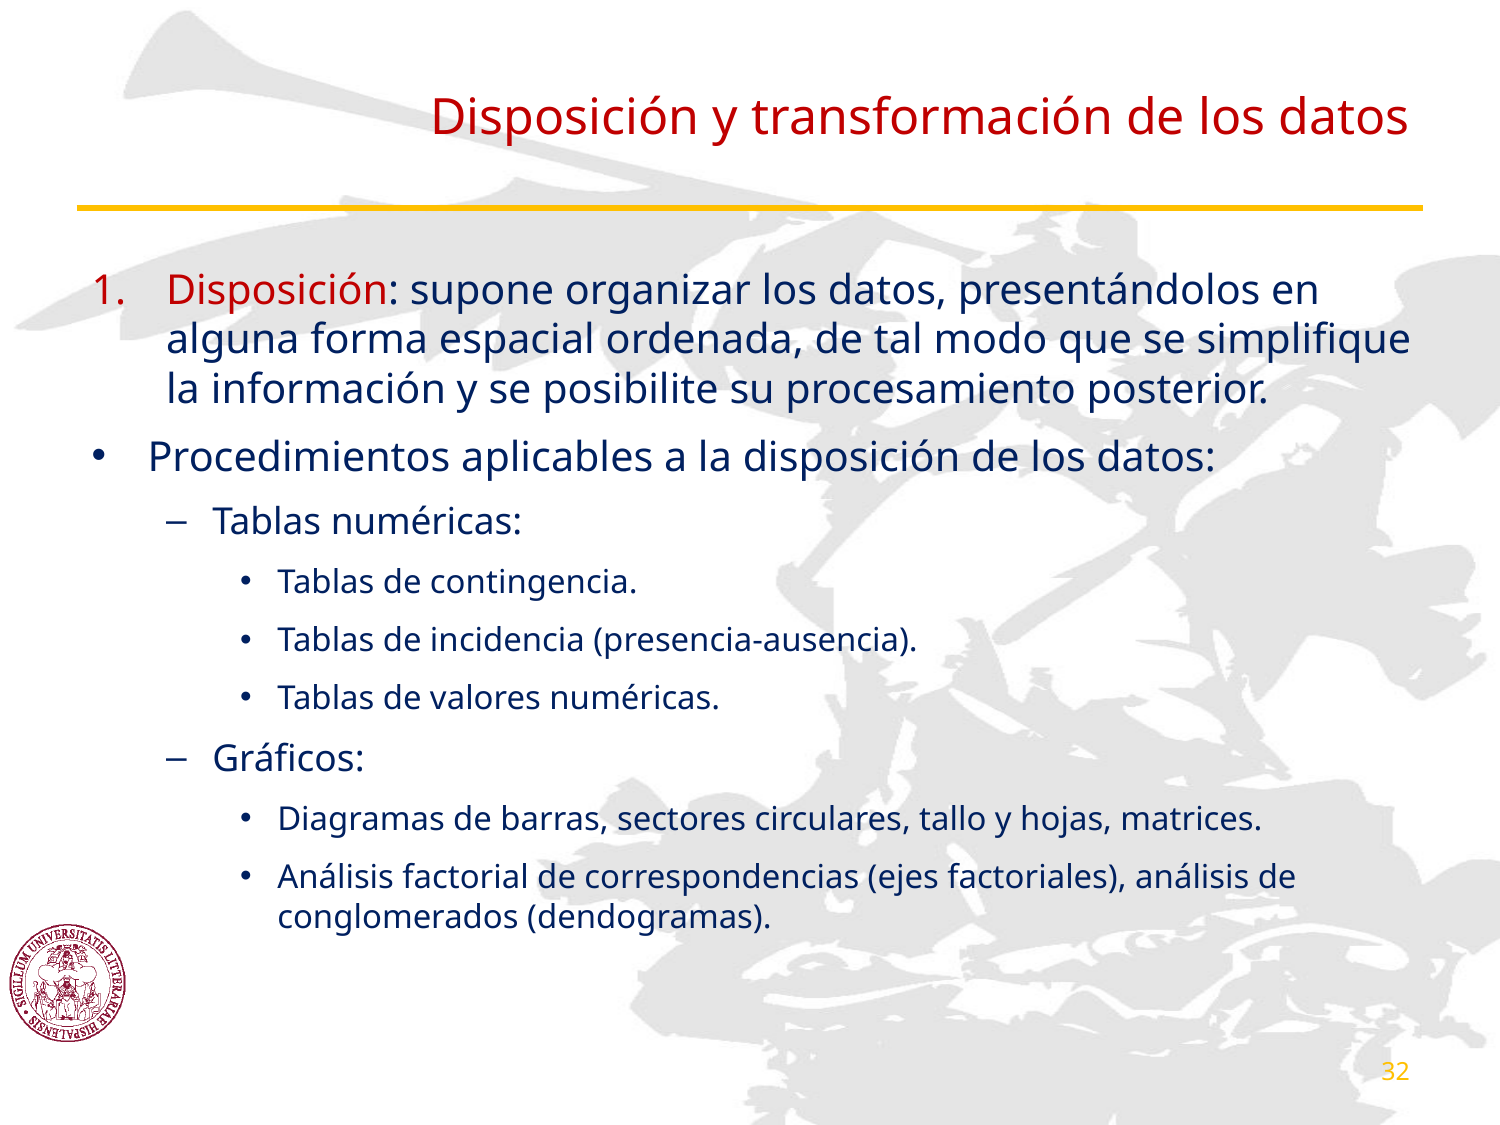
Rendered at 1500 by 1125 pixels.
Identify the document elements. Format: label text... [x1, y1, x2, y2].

picture [0, 0, 1500, 1125]
slide_number 32 [1074, 1042, 1425, 1103]
title Disposición y transformación de los datos [75, 45, 1425, 185]
list Disposición: supone organizar los datos, presentándolos en alguna forma espacial ordenada, de tal modo que se simplifique la información y se posibilite su procesamiento posterior. Procedimientos aplicables a la disposición de los datos: Tablas numéricas: Tablas de contingencia. Tablas de incidencia (presencia-ausencia). Tablas de valores numéricas. Gráficos: Diagramas de barras, sectores circulares, tallo y hojas, matrices. Análisis factorial de correspondencias (ejes factoriales), análisis de conglomerados (dendogramas). [76, 255, 1427, 998]
